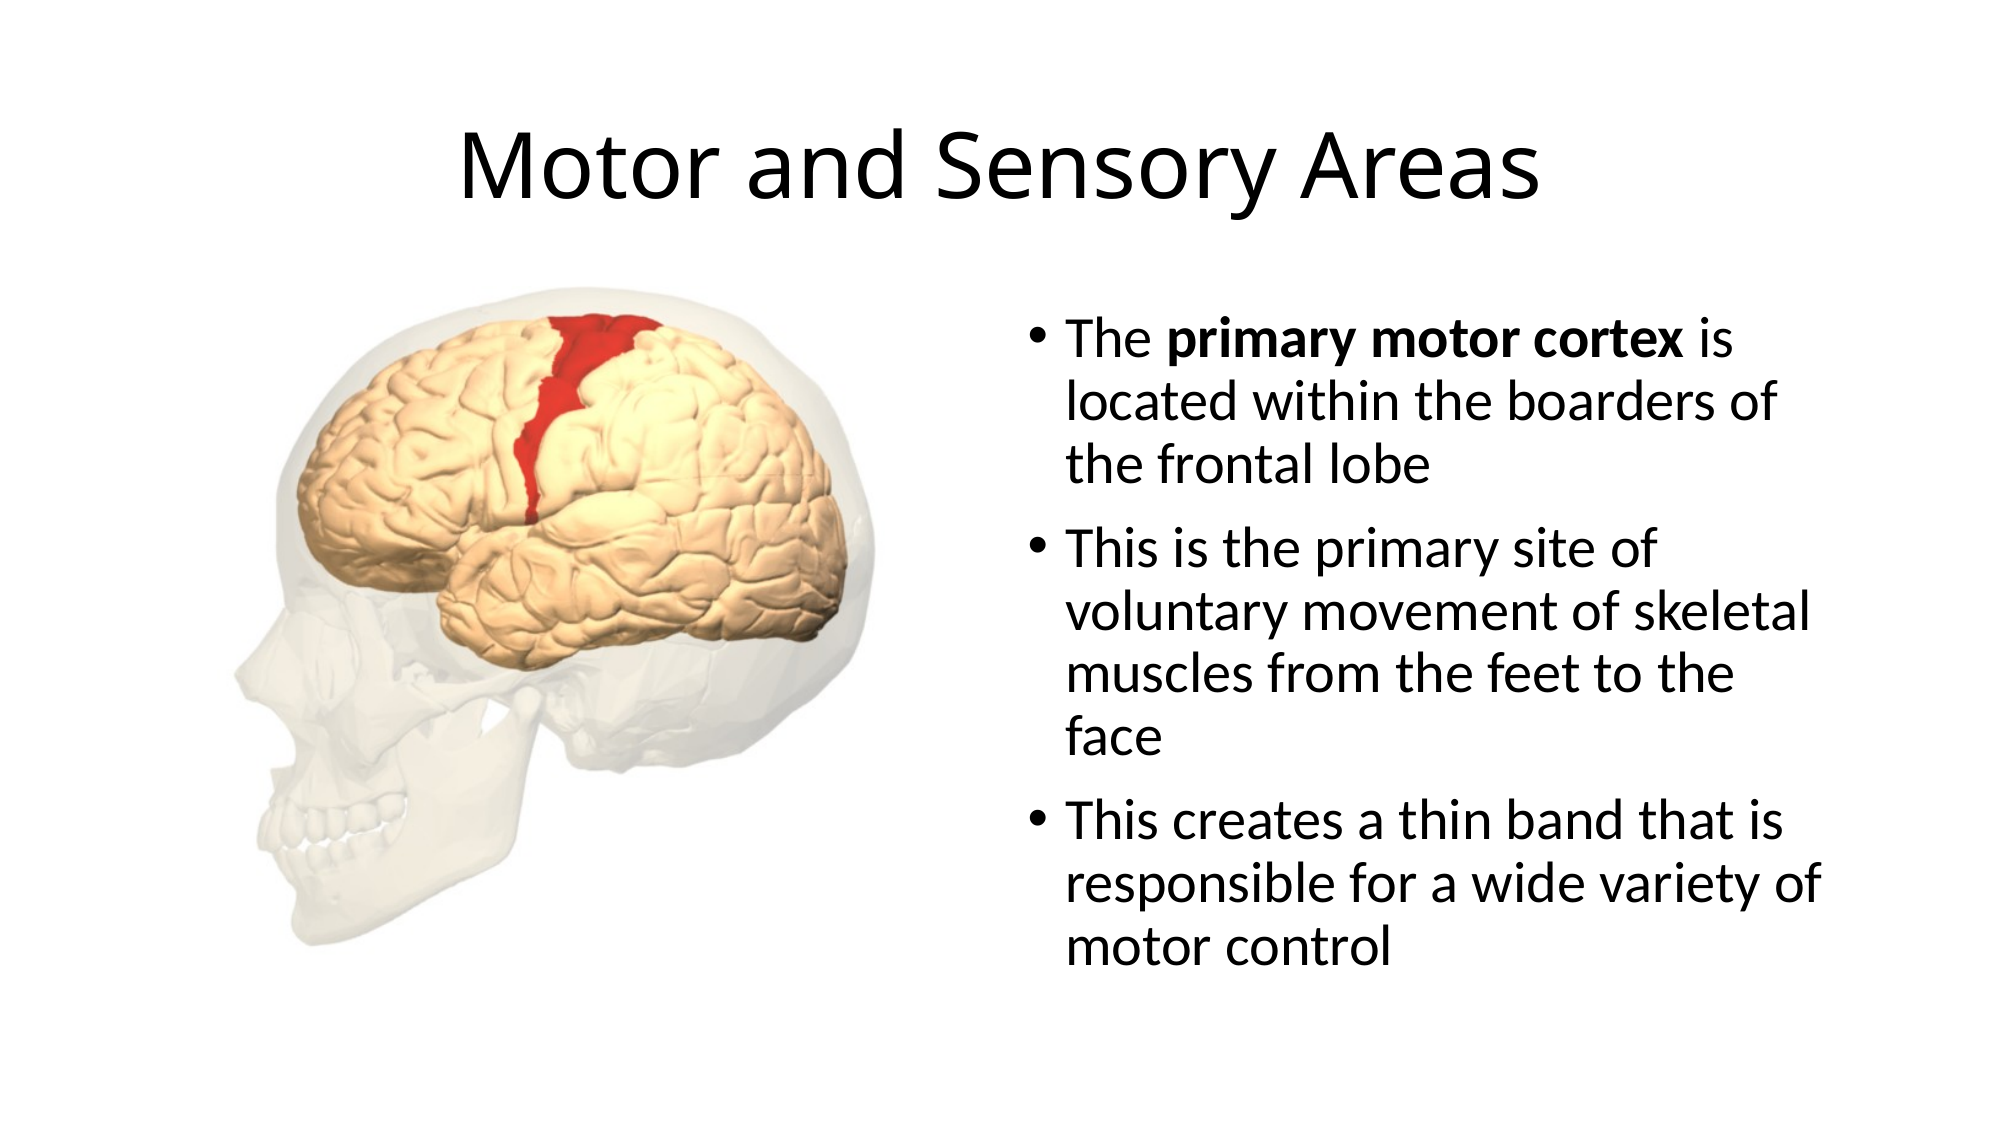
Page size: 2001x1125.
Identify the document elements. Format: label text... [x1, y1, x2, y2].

title Motor and Sensory Areas [137, 59, 1863, 278]
picture [178, 247, 914, 984]
list The primary motor cortex is located within the boarders of the frontal lobe This is the primary site of voluntary movement of skeletal muscles from the feet to the face This creates a thin band that is responsible for a wide variety of motor control [1012, 299, 1863, 1014]
